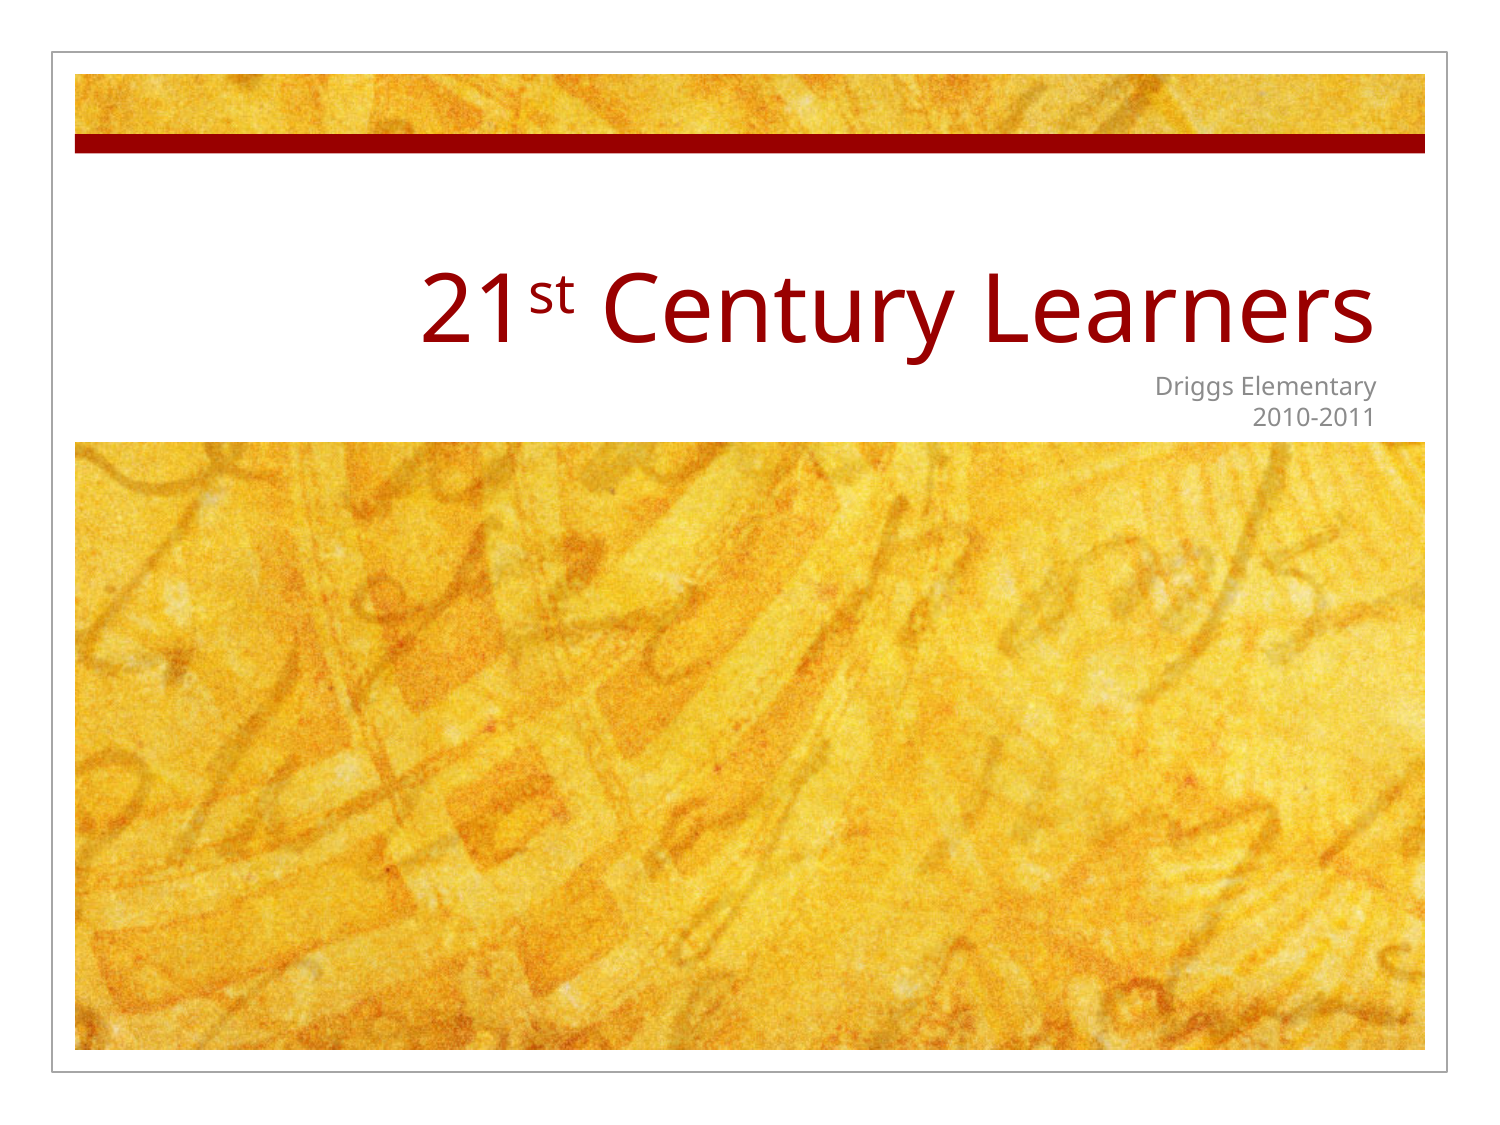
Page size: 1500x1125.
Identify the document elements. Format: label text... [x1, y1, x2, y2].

title 21st Century Learners [112, 158, 1392, 362]
subtitle Driggs Elementary 2010-2011 [112, 362, 1392, 439]
picture [75, 74, 1425, 134]
picture [75, 442, 1425, 1050]
